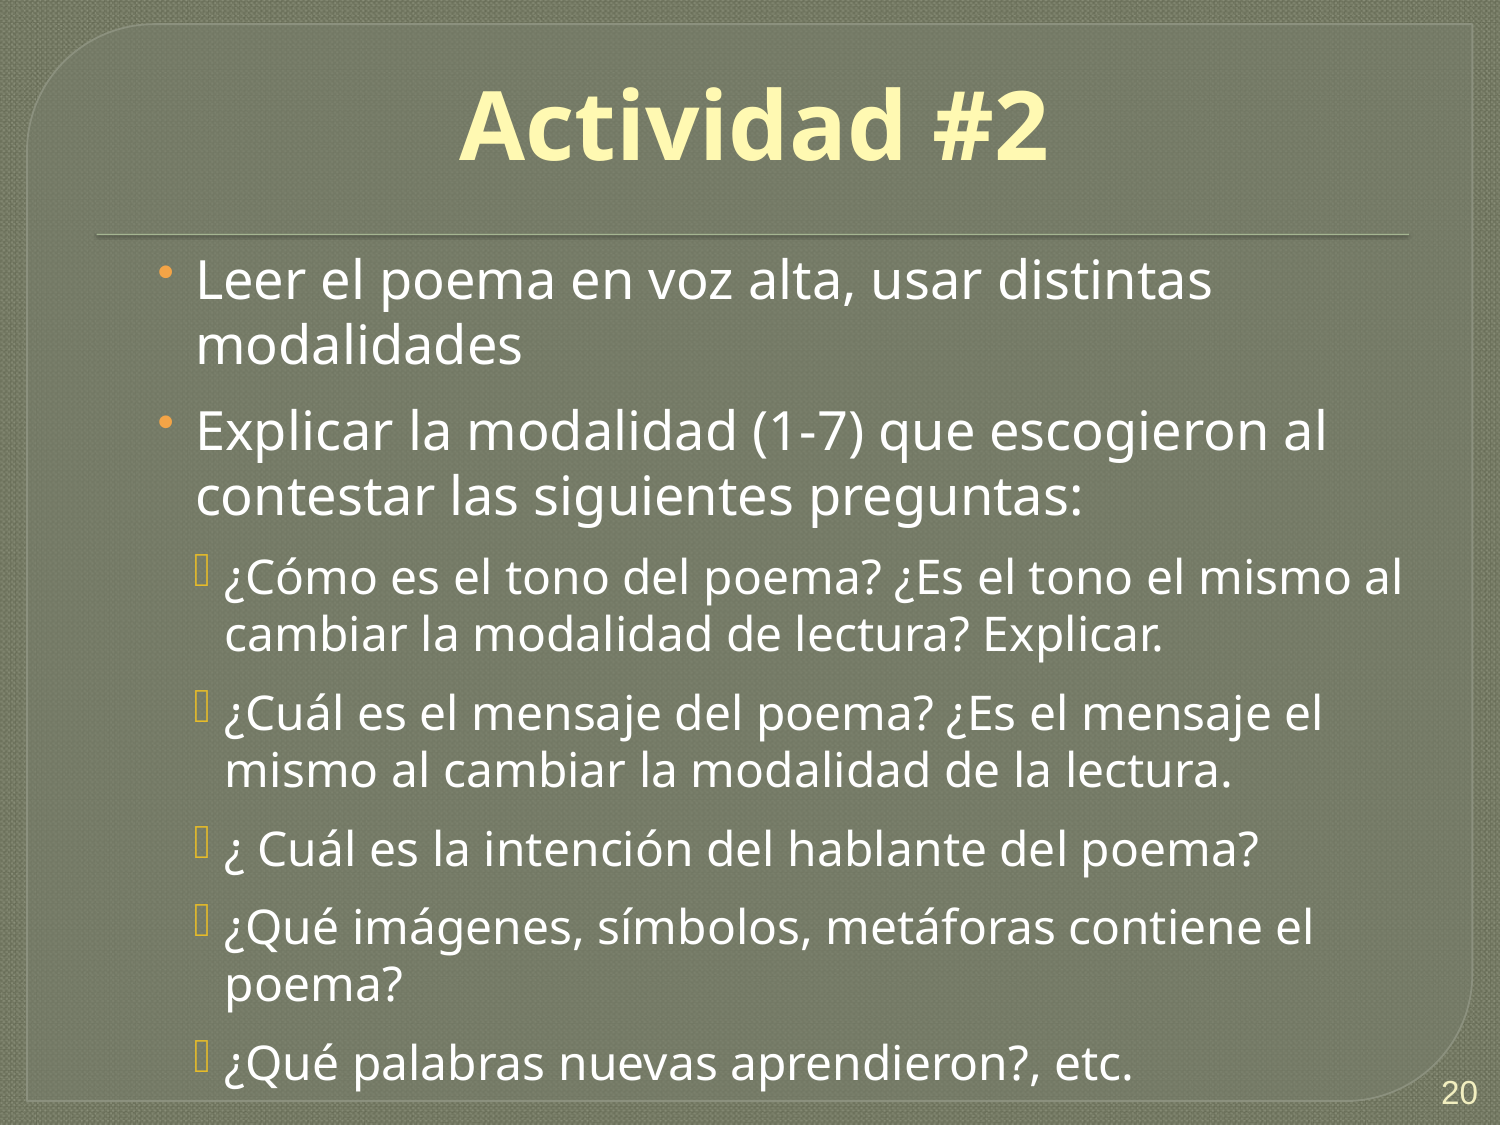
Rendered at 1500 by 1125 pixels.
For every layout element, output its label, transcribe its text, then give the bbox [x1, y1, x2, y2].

slide_number 20 [1417, 1068, 1494, 1114]
picture [0, 0, 1500, 1125]
title Actividad #2 [75, 45, 1425, 188]
list Leer el poema en voz alta, usar distintas modalidades Explicar la modalidad (1-7) que escogieron al contestar las siguientes preguntas: ¿Cómo es el tono del poema? ¿Es el tono el mismo al cambiar la modalidad de lectura? Explicar. ¿Cuál es el mensaje del poema? ¿Es el mensaje el mismo al cambiar la modalidad de la lectura. ¿ Cuál es la intención del hablante del poema? ¿Qué imágenes, símbolos, metáforas contiene el poema? ¿Qué palabras nuevas aprendieron?, etc. [75, 237, 1425, 1013]
